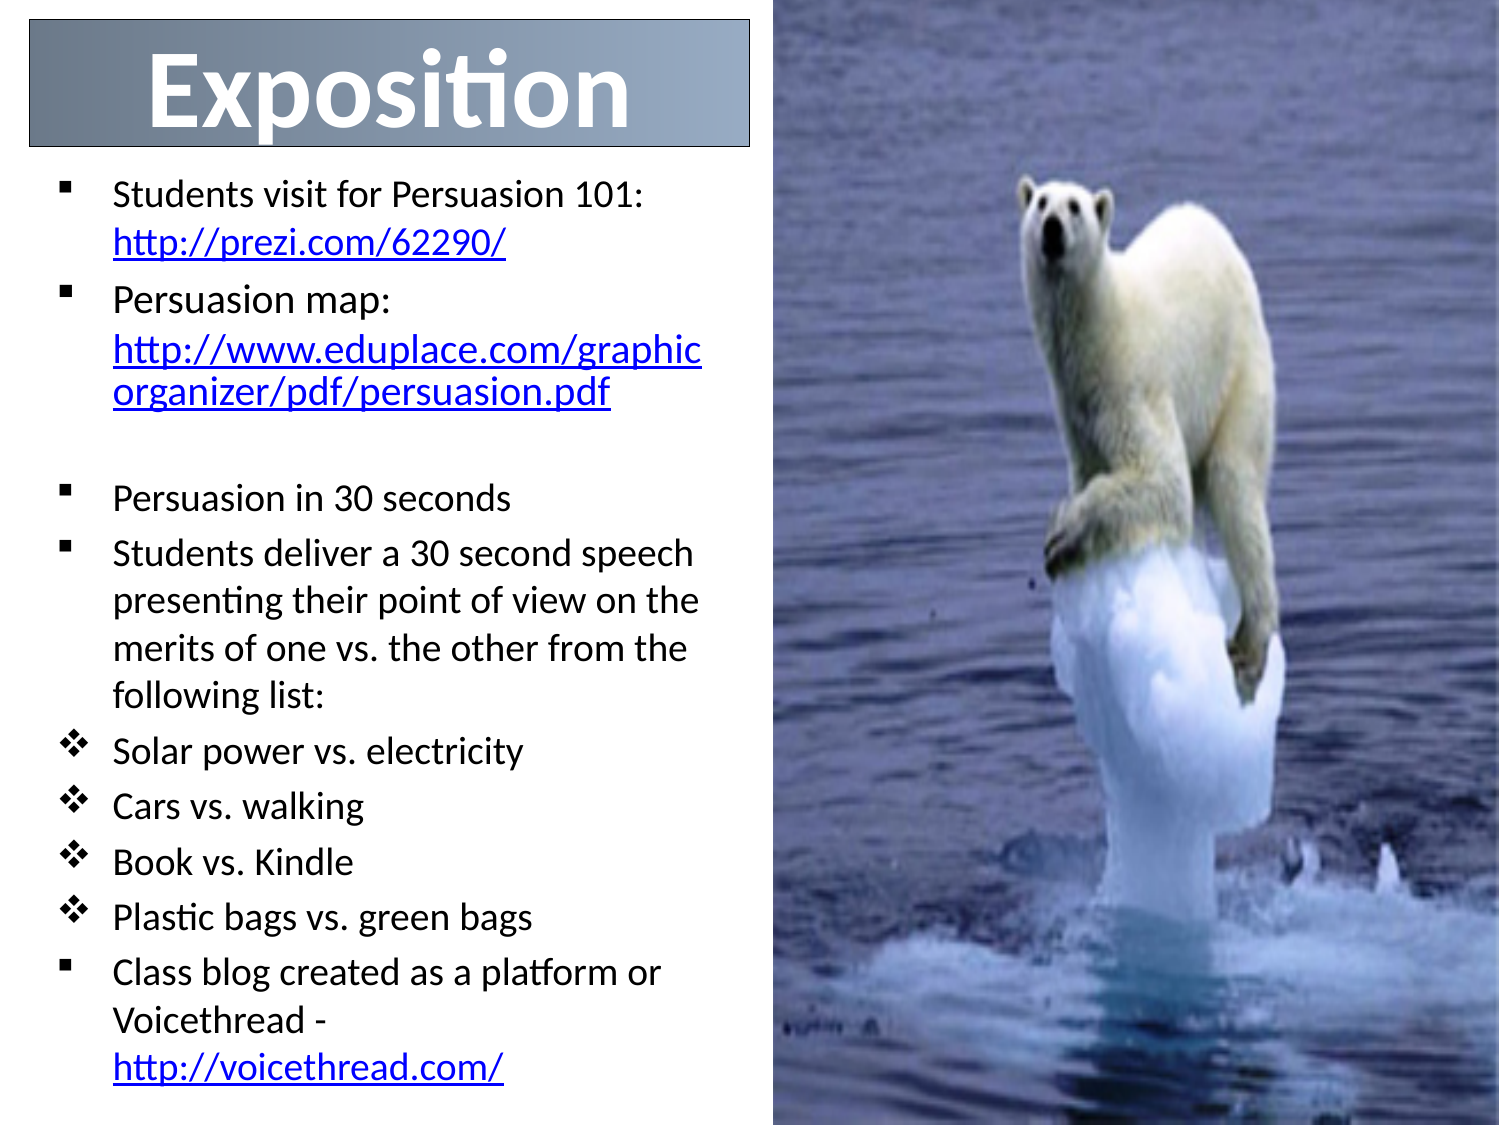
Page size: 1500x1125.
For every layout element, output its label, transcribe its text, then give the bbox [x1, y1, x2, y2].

list Students visit for Persuasion 101: http://prezi.com/62290/ Persuasion map: http://www.eduplace.com/graphicorganizer/pdf/persuasion.pdf Persuasion in 30 seconds Students deliver a 30 second speech presenting their point of view on the merits of one vs. the other from the following list: Solar power vs. electricity Cars vs. walking Book vs. Kindle Plastic bags vs. green bags Class blog created as a platform or Voicethread - http://voicethread.com/ [41, 160, 739, 1094]
picture [773, 0, 1499, 1125]
title Exposition [29, 19, 750, 147]
